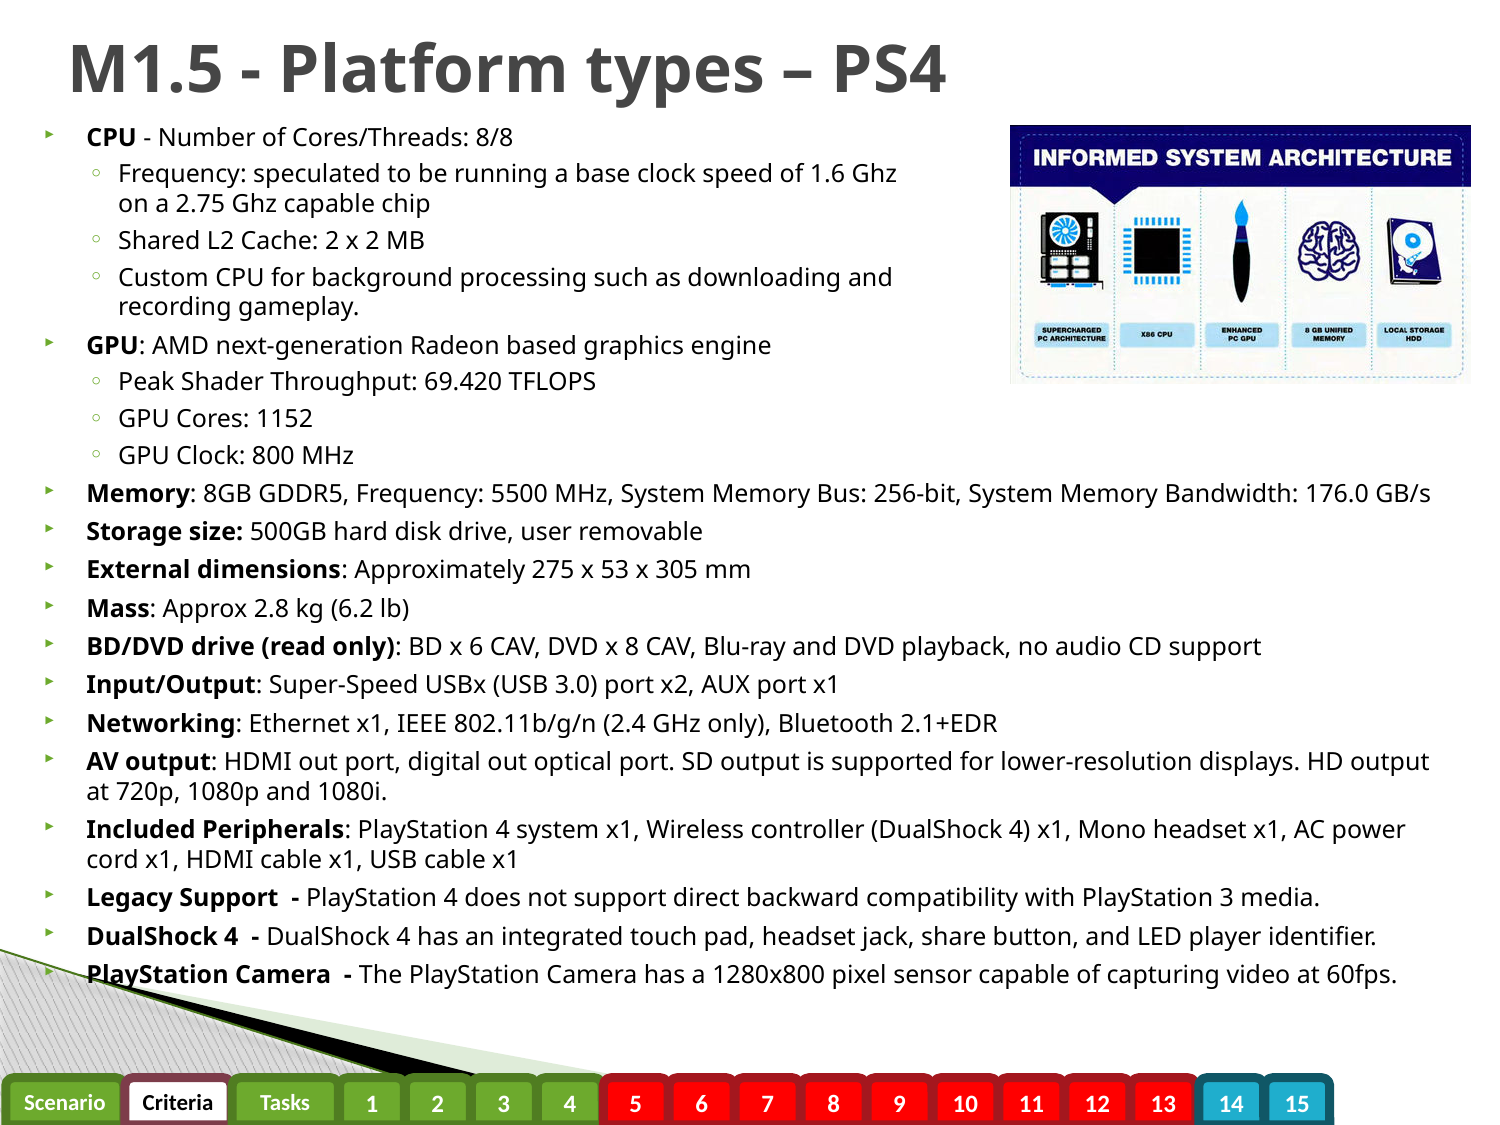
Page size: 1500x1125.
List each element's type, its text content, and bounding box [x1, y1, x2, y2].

list CPU - Number of Cores/Threads: 8/8 Frequency: speculated to be running a base clock speed of 1.6 Ghz on a 2.75 Ghz capable chip Shared L2 Cache: 2 x 2 MB Custom CPU for background processing such as downloading and recording gameplay. GPU: AMD next-generation Radeon based graphics engine Peak Shader Throughput: 69.420 TFLOPS GPU Cores: 1152 GPU Clock: 800 MHz Memory: 8GB GDDR5, Frequency: 5500 MHz, System Memory Bus: 256-bit, System Memory Bandwidth: 176.0 GB/s Storage size: 500GB hard disk drive, user removable External dimensions: Approximately 275 x 53 x 305 mm Mass: Approx 2.8 kg (6.2 lb) BD/DVD drive (read only): BD x 6 CAV, DVD x 8 CAV, Blu-ray and DVD playback, no audio CD support Input/Output: Super-Speed USBx (USB 3.0) port x2, AUX port x1 Networking: Ethernet x1, IEEE 802.11b/g/n (2.4 GHz only), Bluetooth 2.1+EDR AV output: HDMI out port, digital out optical port. SD output is supported for lower-resolution displays. HD output at 720p, 1080p and 1080i. Included Peripherals: PlayStation 4 system x1, Wireless controller (DualShock 4) x1, Mono headset x1, AC power cord x1, HDMI cable x1, USB cable x1 Legacy Support - PlayStation 4 does not support direct backward compatibility with PlayStation 3 media. DualShock 4 - DualShock 4 has an integrated touch pad, headset jack, share button, and LED player identifier. PlayStation Camera - The PlayStation Camera has a 1280x800 pixel sensor capable of capturing video at 60fps. [29, 113, 1471, 1059]
text_box M1.5 - Platform types – PS4 [53, 19, 1471, 114]
picture [1009, 125, 1471, 385]
